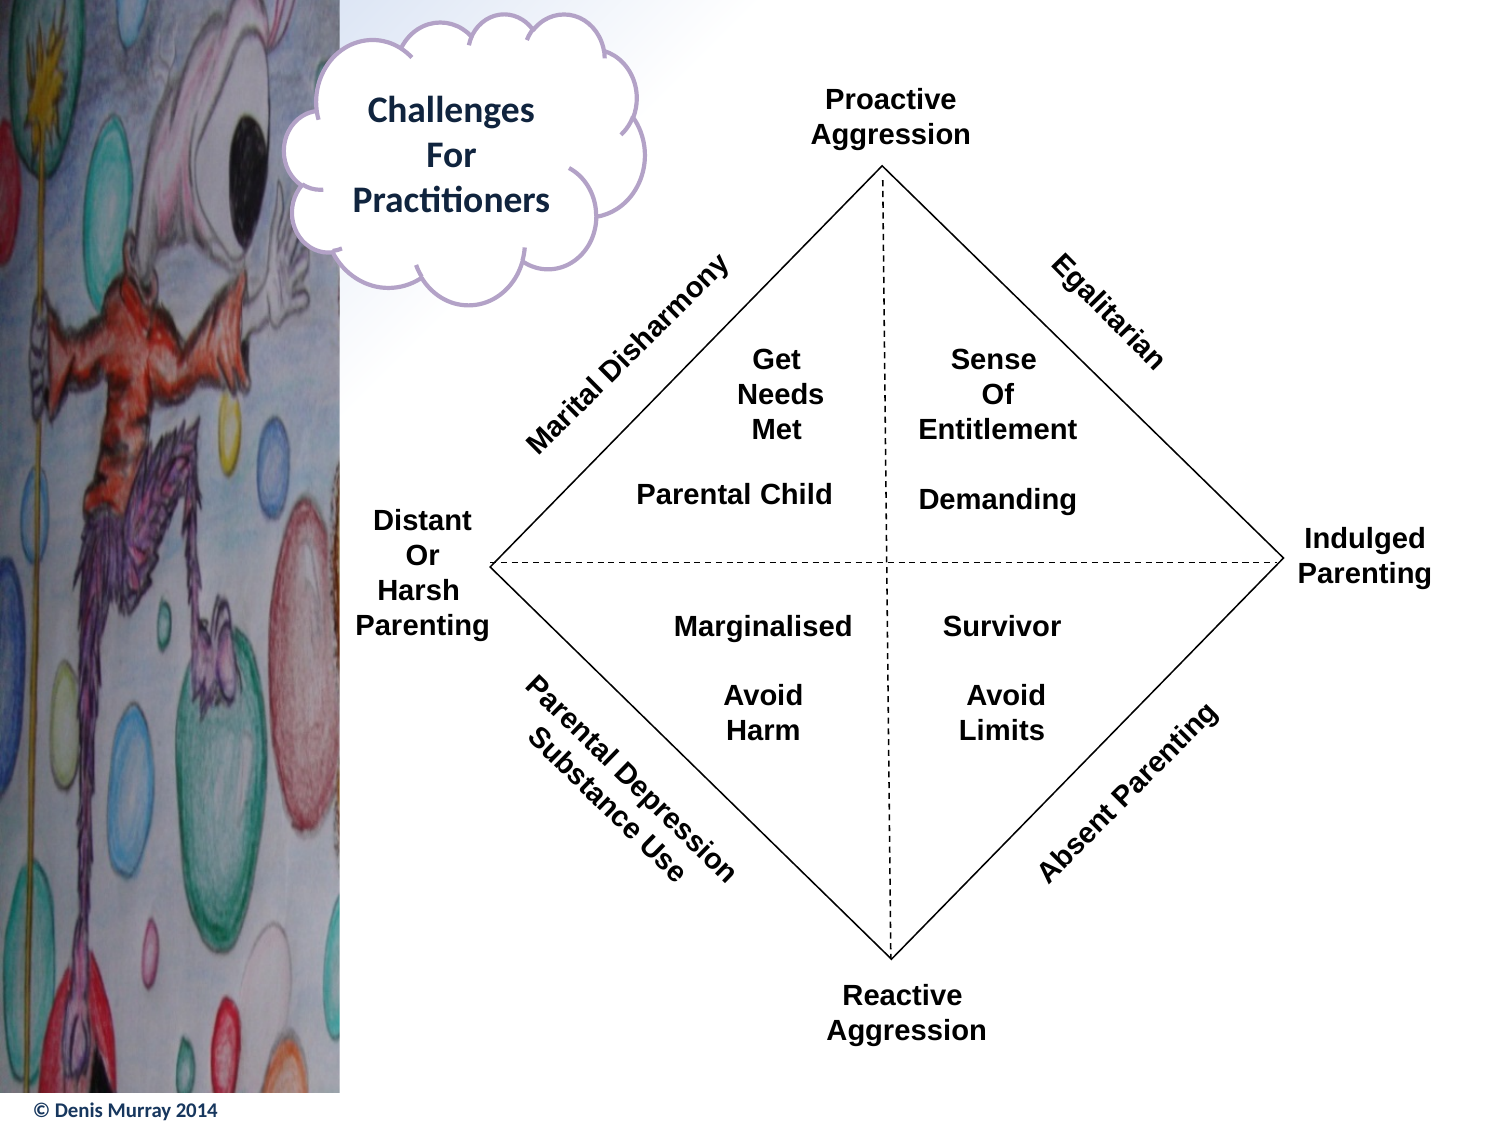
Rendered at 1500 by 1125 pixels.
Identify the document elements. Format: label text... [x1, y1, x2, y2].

text_box Proactive Aggression [772, 73, 1010, 158]
text_box Parental Child [621, 467, 849, 518]
text_box Marital Disharmony [501, 228, 751, 477]
text_box Sense Of Entitlement Demanding [1054, 332, 1093, 370]
text_box Marginalised Avoid Harm [659, 733, 716, 789]
text_box Egalitarian [1030, 229, 1192, 393]
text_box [882, 571, 892, 960]
picture [0, 0, 340, 1093]
text_box [496, 165, 1284, 564]
text_box [494, 571, 877, 946]
text_box Indulged Parenting [1282, 511, 1448, 597]
text_box Challenges For Practitioners [344, 12, 648, 308]
text_box © Denis Murray 2014 [0, 1101, 290, 1125]
text_box Distant Or Harsh Parenting [344, 494, 506, 649]
text_box [896, 571, 1271, 955]
text_box Absent Parenting [1011, 677, 1239, 905]
text_box Parental Depression Substance Use [479, 651, 763, 931]
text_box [882, 179, 892, 561]
text_box Reactive Aggression [803, 968, 1002, 1054]
